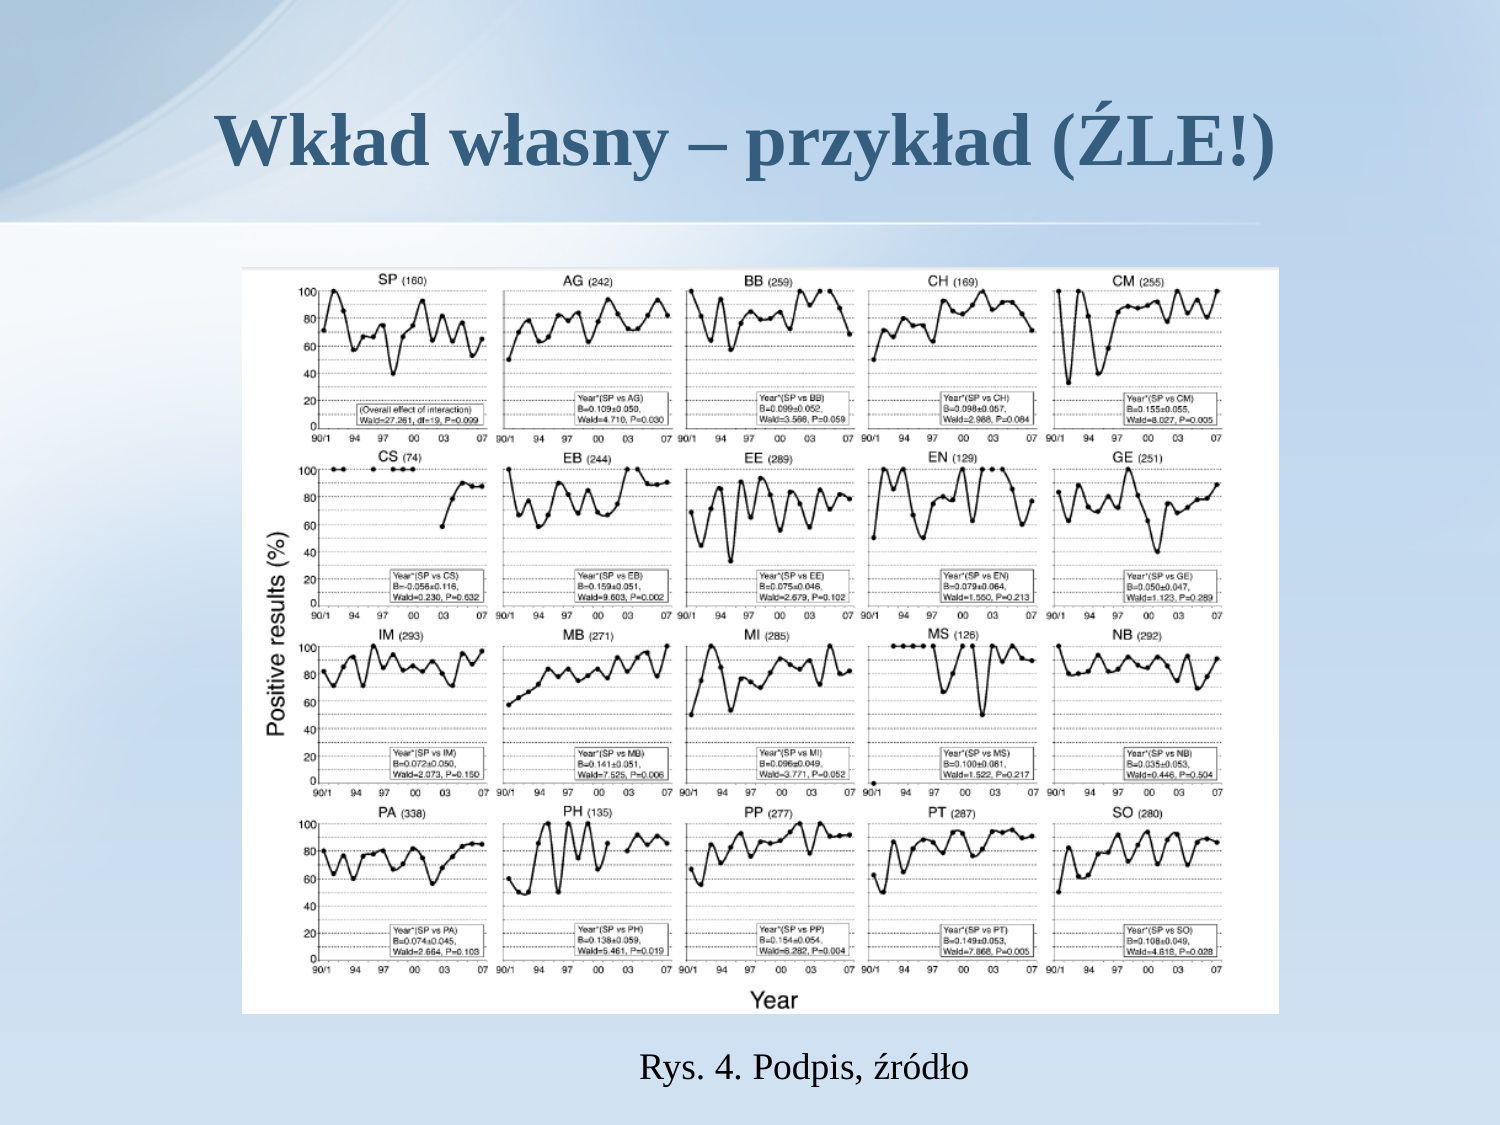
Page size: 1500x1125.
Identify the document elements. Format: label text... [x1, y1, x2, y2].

text_box Wkład własny – przykład (ŹLE!) [70, 0, 1421, 188]
picture [0, 0, 1500, 1125]
text_box Rys. 4. Podpis, źródło [206, 1034, 1402, 1095]
